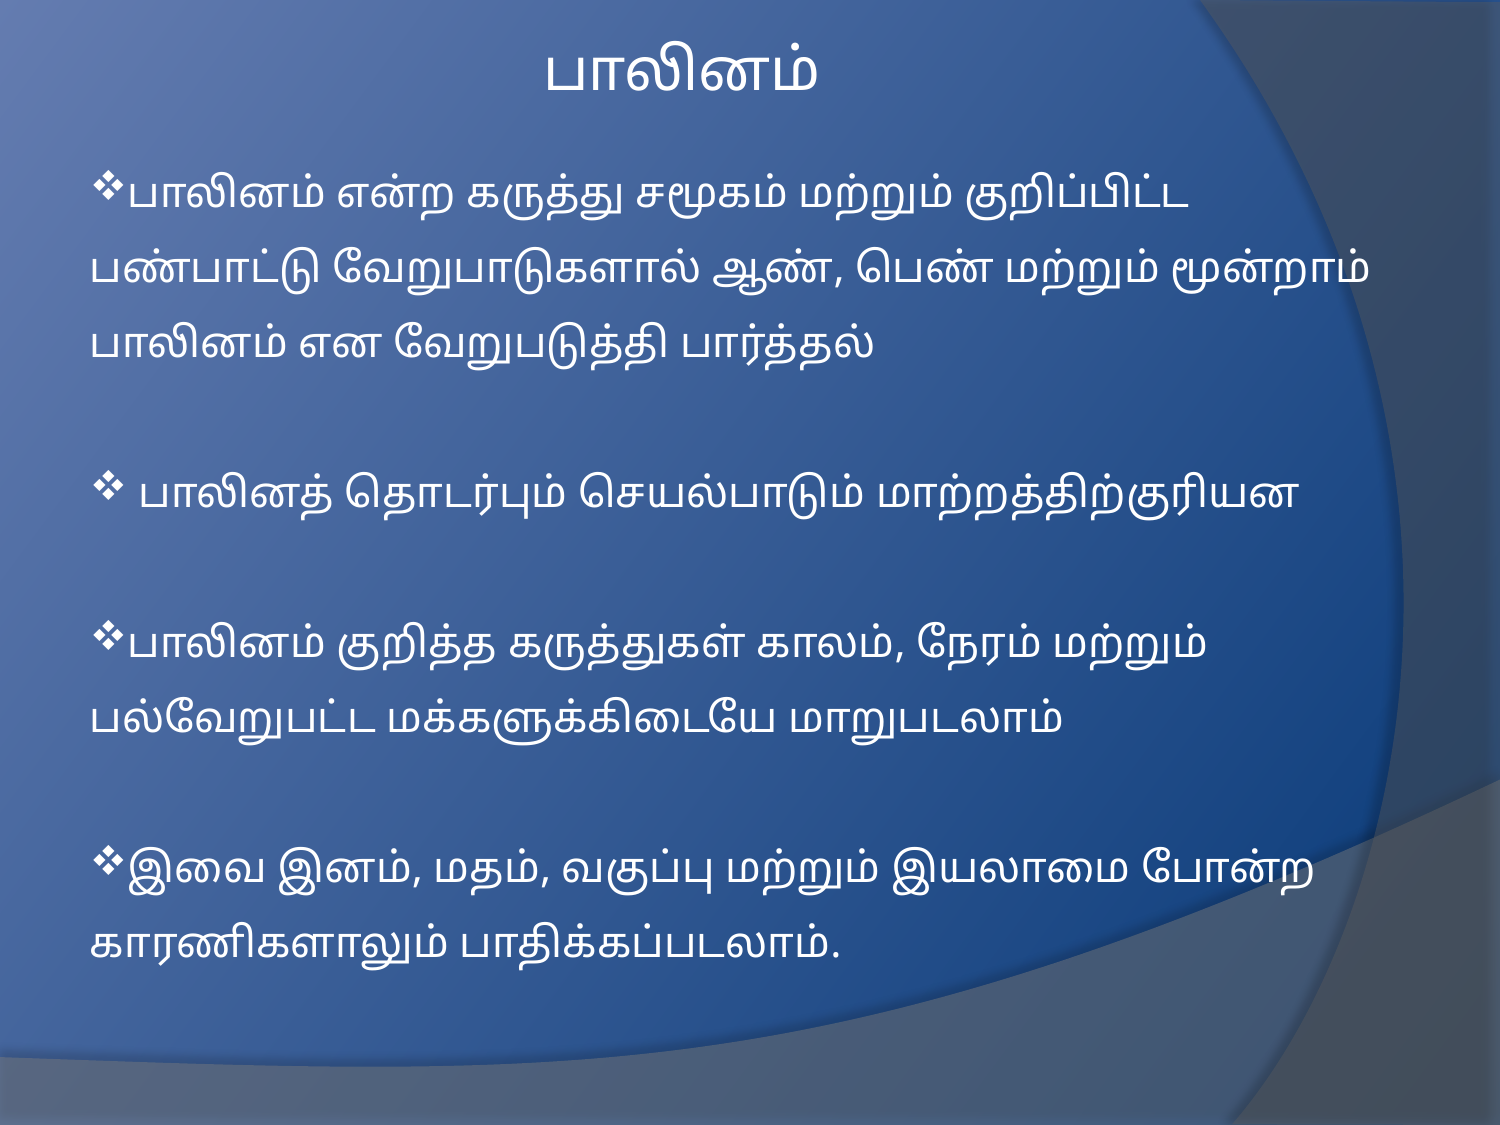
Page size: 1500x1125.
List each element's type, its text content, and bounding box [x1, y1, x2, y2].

text_box பாலினம் என்ற கருத்து சமூகம் மற்றும் குறிப்பிட்ட பண்பாட்டு வேறுபாடுகளால் ஆண், பெண் மற்றும் மூன்றாம் பாலினம் என வேறுபடுத்தி பார்த்தல் பாலினத் தொடர்பும் செயல்பாடும் மாற்றத்திற்குரியன பாலினம் குறித்த கருத்துகள் காலம், நேரம் மற்றும் பல்வேறுபட்ட மக்களுக்கிடையே மாறுபடலாம் இவை இனம், மதம், வகுப்பு மற்றும் இயலாமை போன்ற காரணிகளாலும் பாதிக்கப்படலாம். [74, 132, 1425, 1116]
text_box பாலினம் [528, 24, 836, 110]
